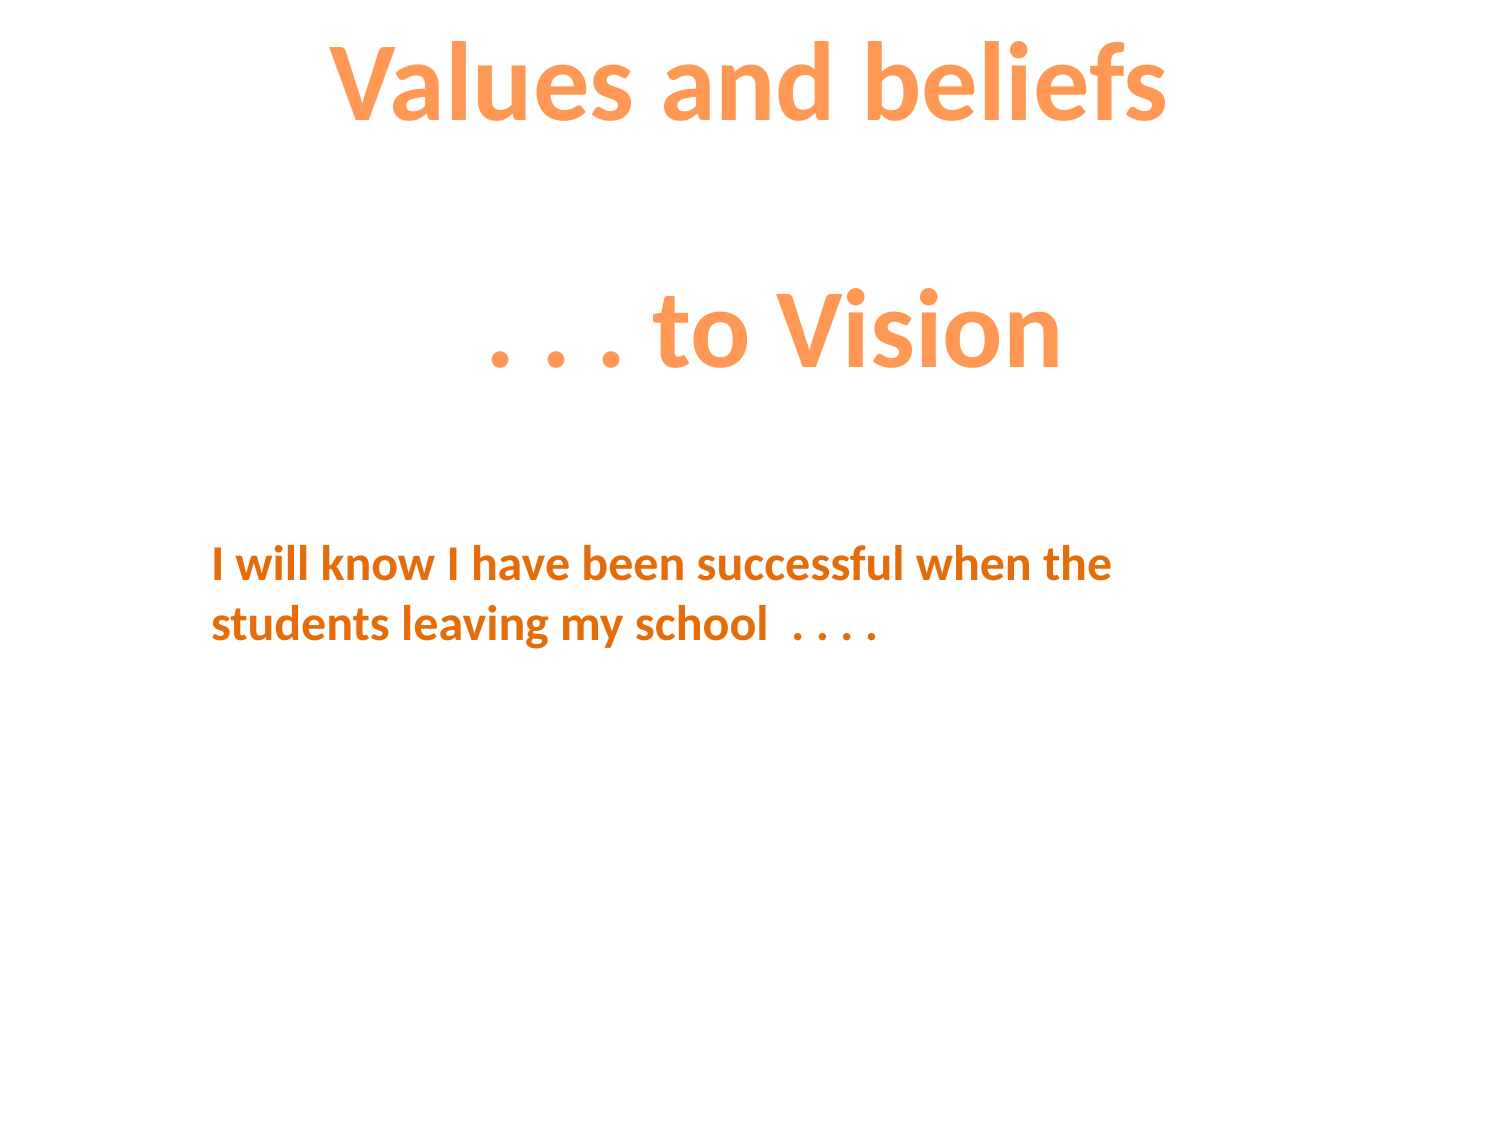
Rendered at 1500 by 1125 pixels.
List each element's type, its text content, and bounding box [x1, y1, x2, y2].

text_box I will know I have been successful when the students leaving my school . . . . [196, 523, 1311, 719]
text_box Values and beliefs [314, 0, 1186, 150]
text_box . . . to Vision [470, 247, 1080, 397]
